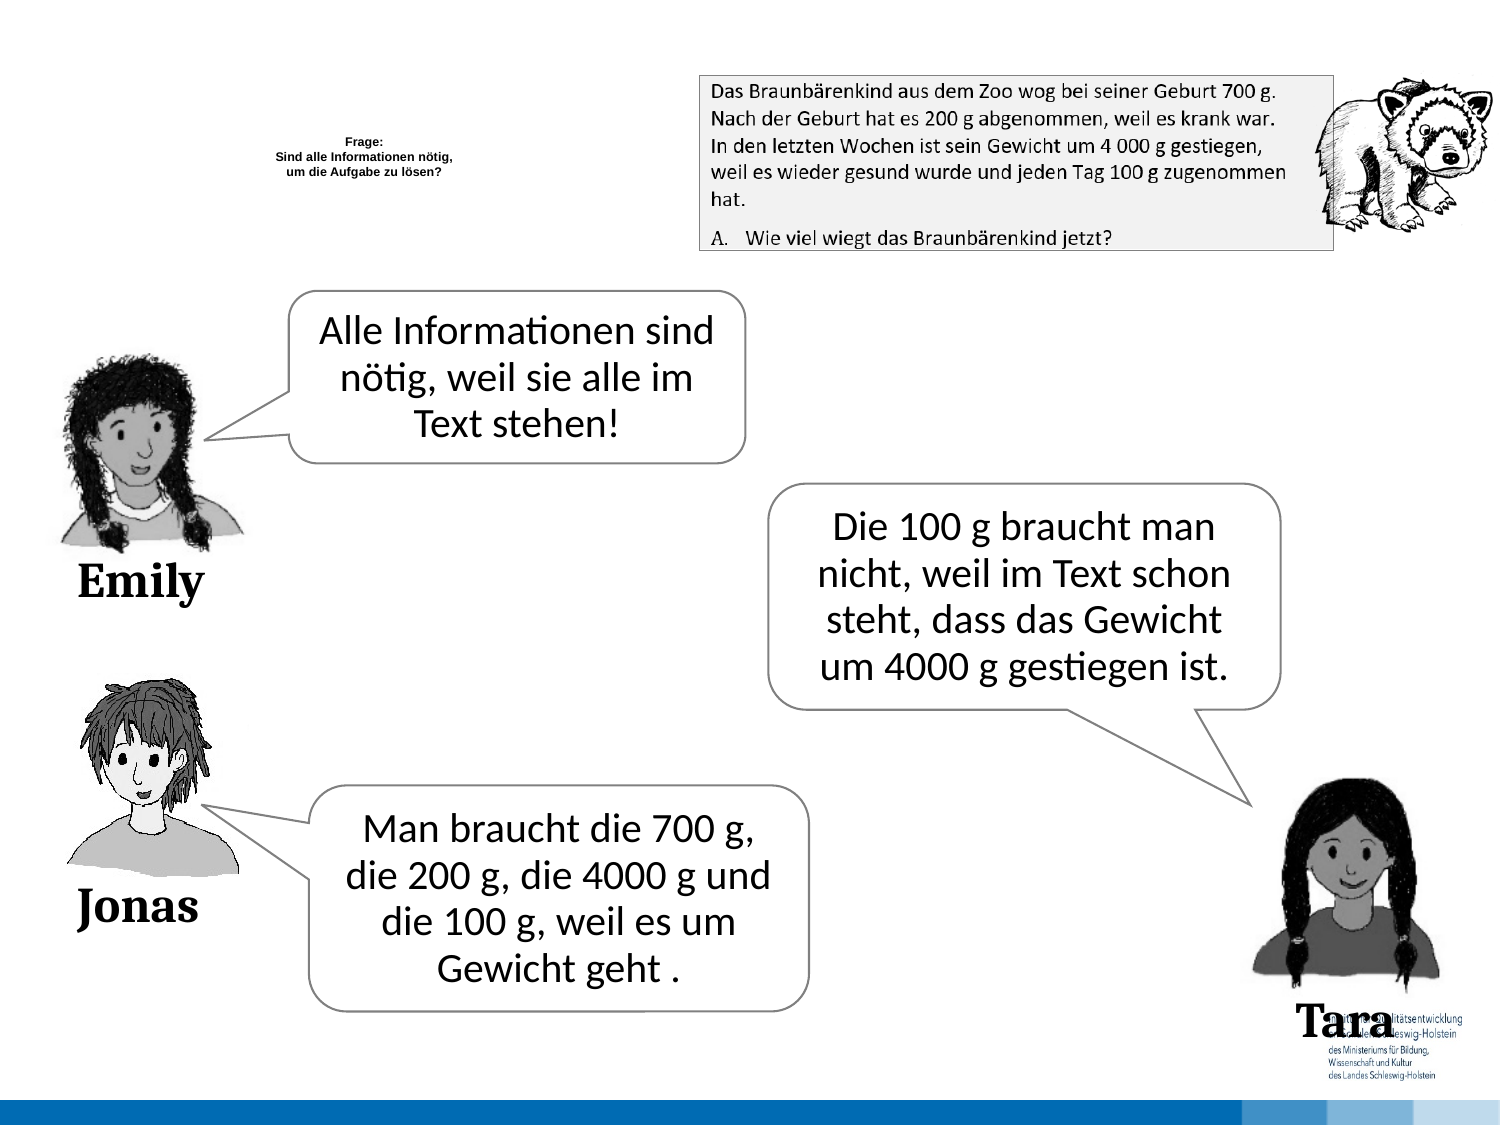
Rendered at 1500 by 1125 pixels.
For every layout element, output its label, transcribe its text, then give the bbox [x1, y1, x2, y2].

picture [692, 64, 1500, 260]
text_box Tara [1280, 1011, 1467, 1055]
title Frage: Sind alle Informationen nötig, um die Aufgabe zu lösen? [0, 125, 692, 207]
text_box Emily [62, 572, 249, 616]
text_box Man braucht die 700 g, die 200 g, die 4000 g und die 100 g, weil es um Gewicht geht . [249, 784, 811, 1013]
picture [1240, 746, 1467, 1081]
text_box Alle Informationen sind nötig, weil sie alle im Text stehen! [263, 289, 747, 465]
picture [31, 332, 263, 563]
text_box Die 100 g braucht man nicht, weil im Text schon steht, dass das Gewicht um 4000 g gestiegen ist. [767, 482, 1282, 801]
picture [0, 1100, 1500, 1125]
text_box Jonas [62, 897, 249, 941]
picture [49, 656, 249, 891]
